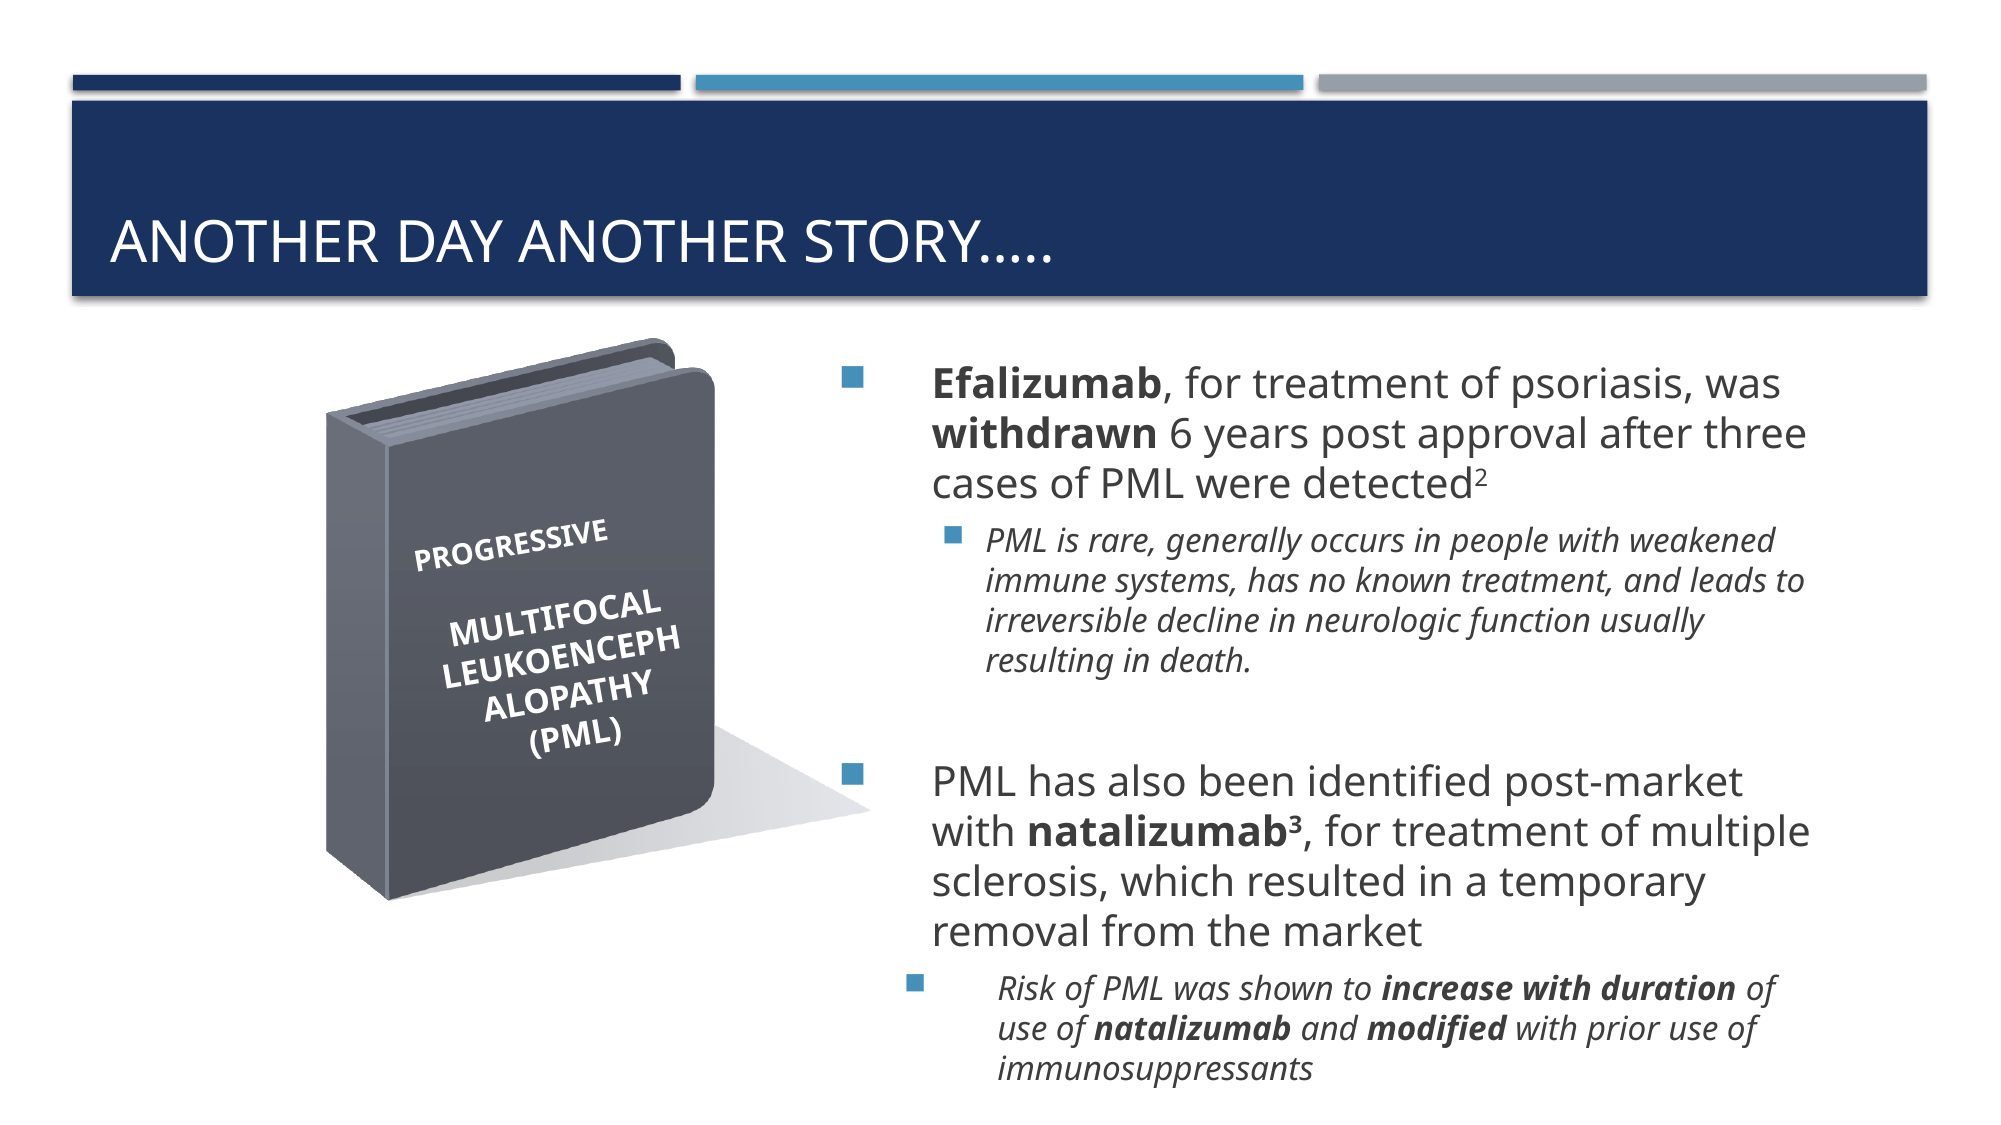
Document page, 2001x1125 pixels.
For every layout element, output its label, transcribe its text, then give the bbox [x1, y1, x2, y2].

list Efalizumab, for treatment of psoriasis, was withdrawn 6 years post approval after three cases of PML were detected2 PML is rare, generally occurs in people with weakened immune systems, has no known treatment, and leads to irreversible decline in neurologic function usually resulting in death. PML has also been identified post-market with natalizumab3, for treatment of multiple sclerosis, which resulted in a temporary removal from the market Risk of PML was shown to increase with duration of use of natalizumab and modified with prior use of immunosuppressants [822, 361, 1841, 1083]
title Another day another story….. [95, 115, 1905, 282]
picture [326, 337, 871, 902]
